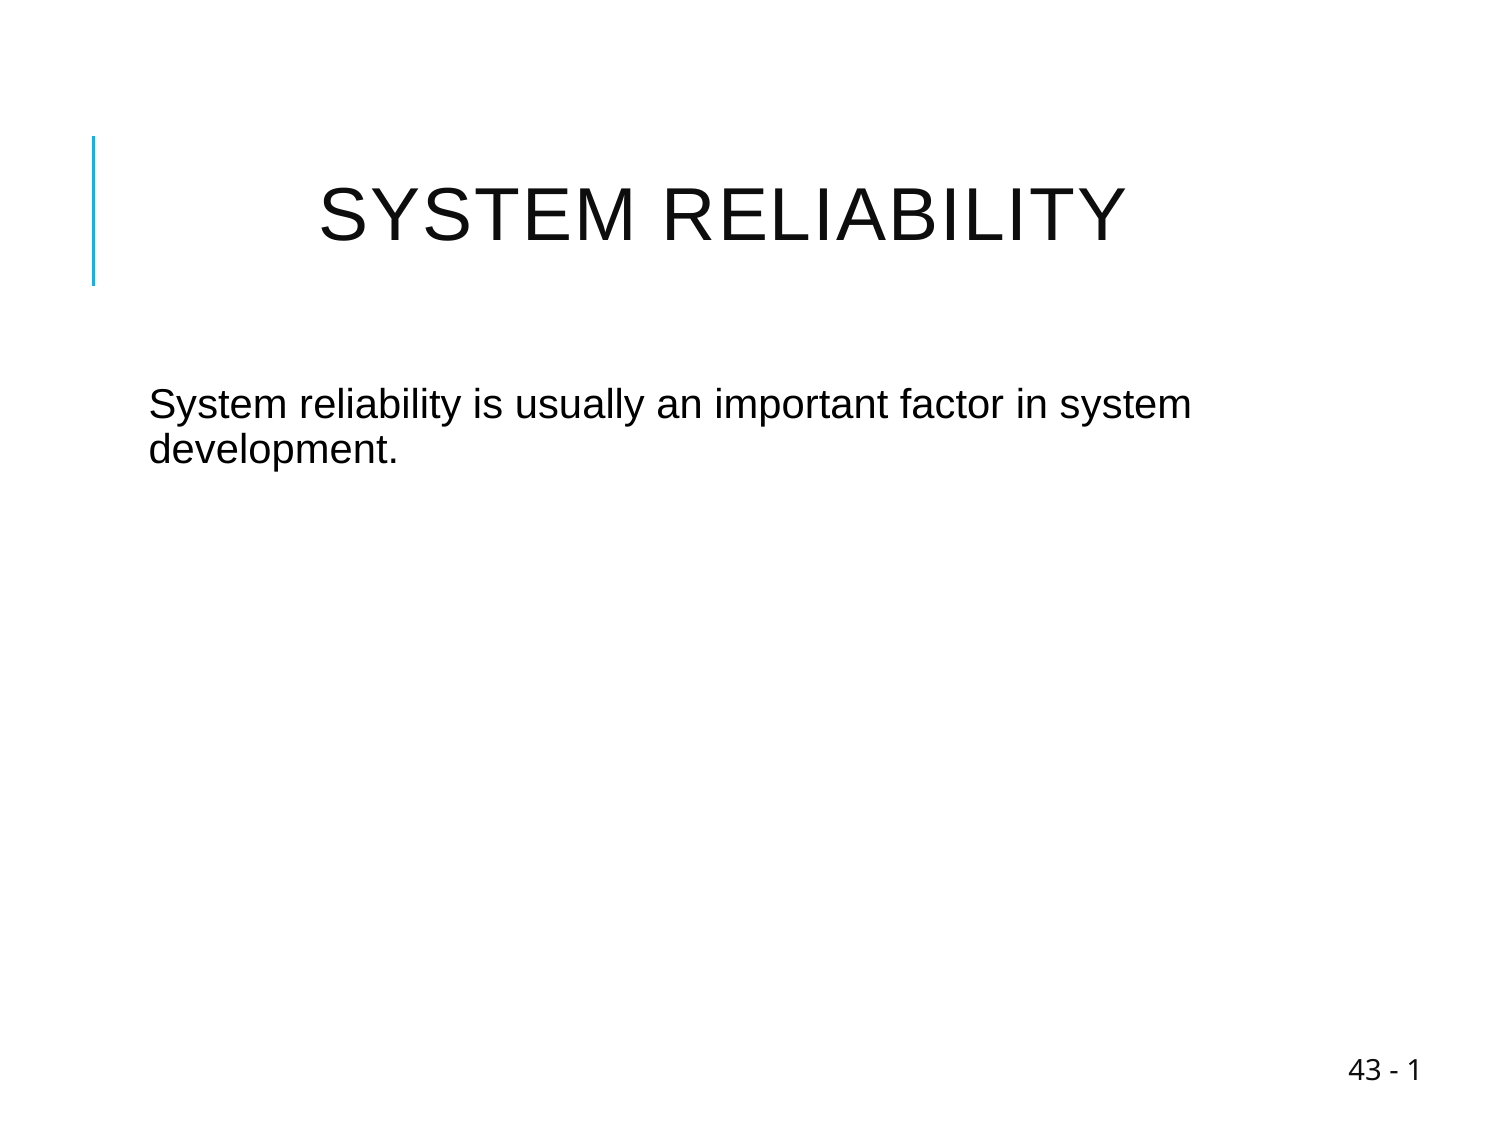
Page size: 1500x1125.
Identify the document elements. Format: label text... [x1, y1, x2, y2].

slide_number 1 - 43 [1333, 1061, 1454, 1107]
title System Reliability [126, 96, 1322, 342]
list System reliability is usually an important factor in system development. [126, 375, 1322, 1035]
